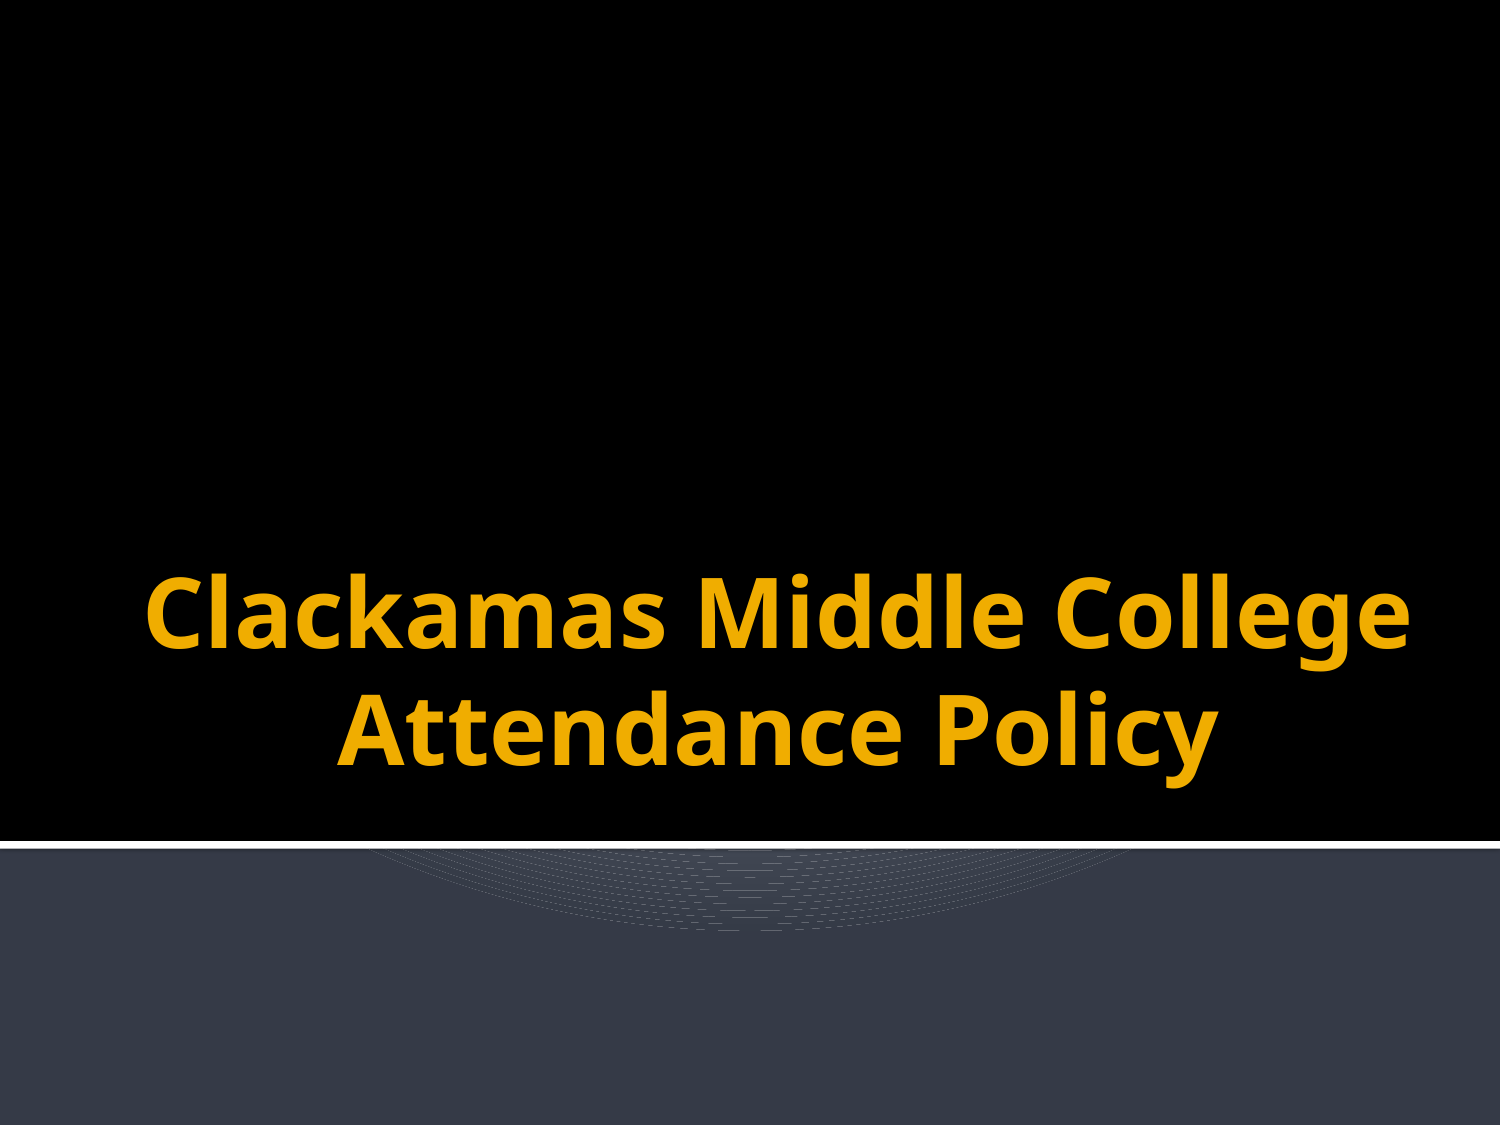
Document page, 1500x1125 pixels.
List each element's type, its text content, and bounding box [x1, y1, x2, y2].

title Clackamas Middle College Attendance Policy [112, 550, 1438, 825]
